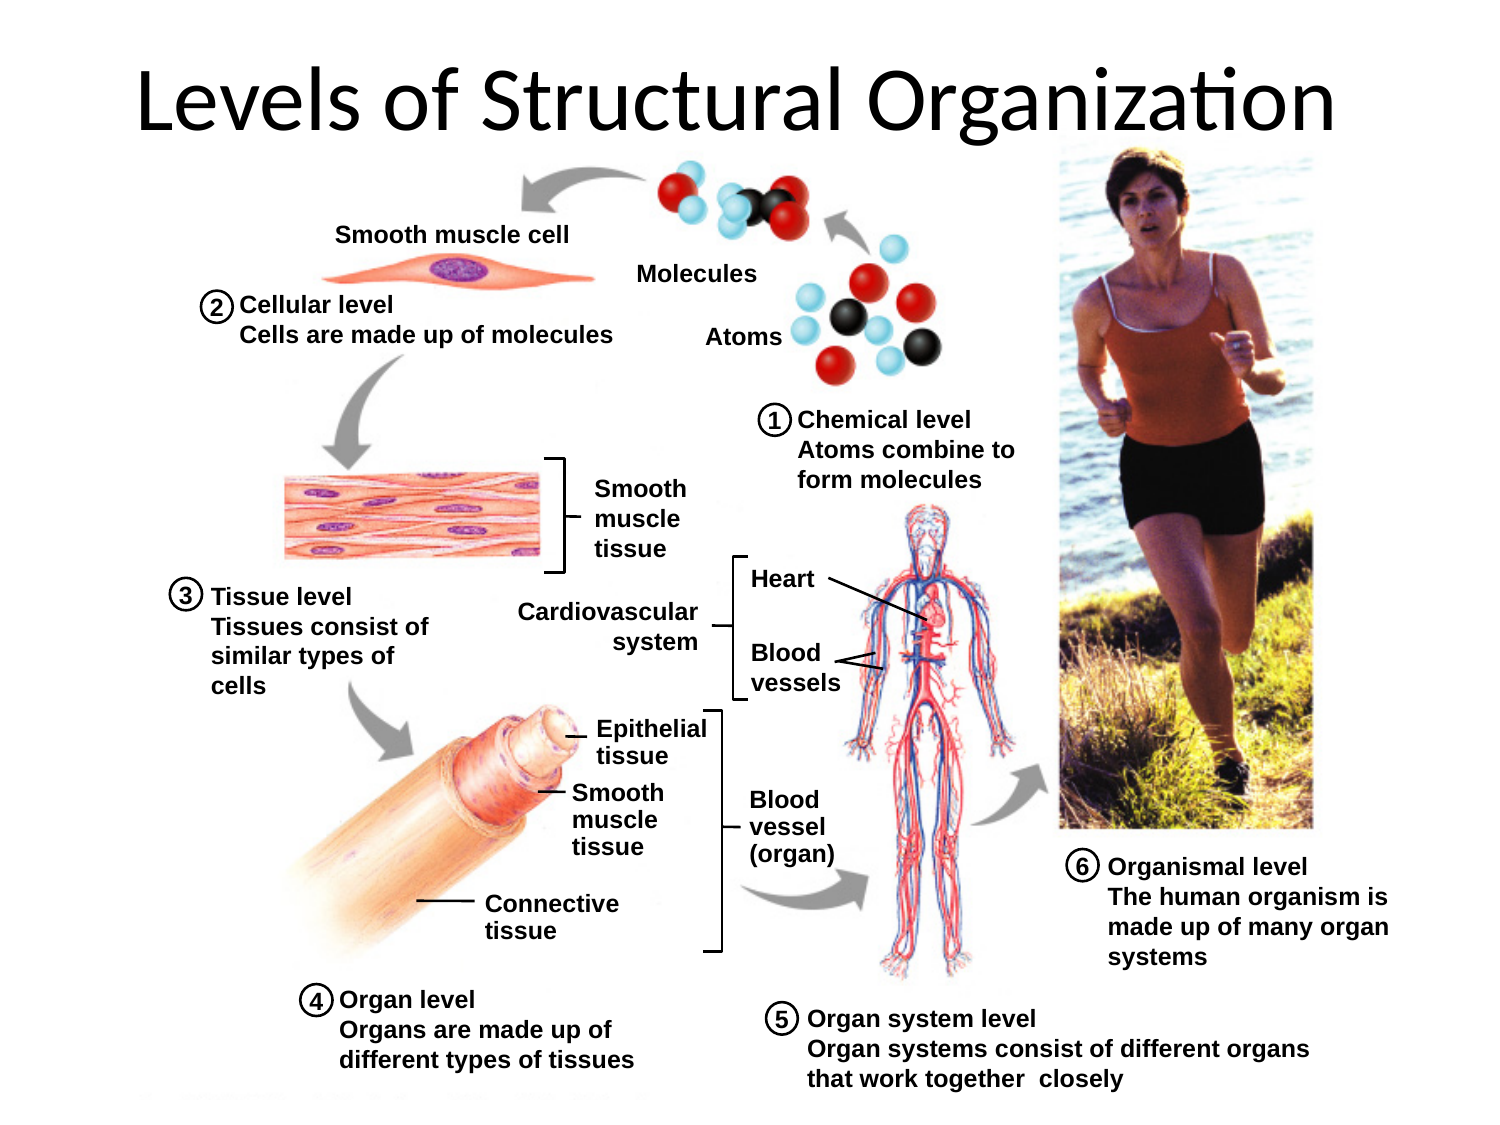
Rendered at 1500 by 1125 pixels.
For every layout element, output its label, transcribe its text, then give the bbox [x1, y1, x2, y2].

title Levels of Structural Organization [62, 0, 1413, 188]
text_box Organismal level The human organism is made up of many organ systems [1354, 843, 1430, 978]
picture [124, 124, 1351, 1100]
